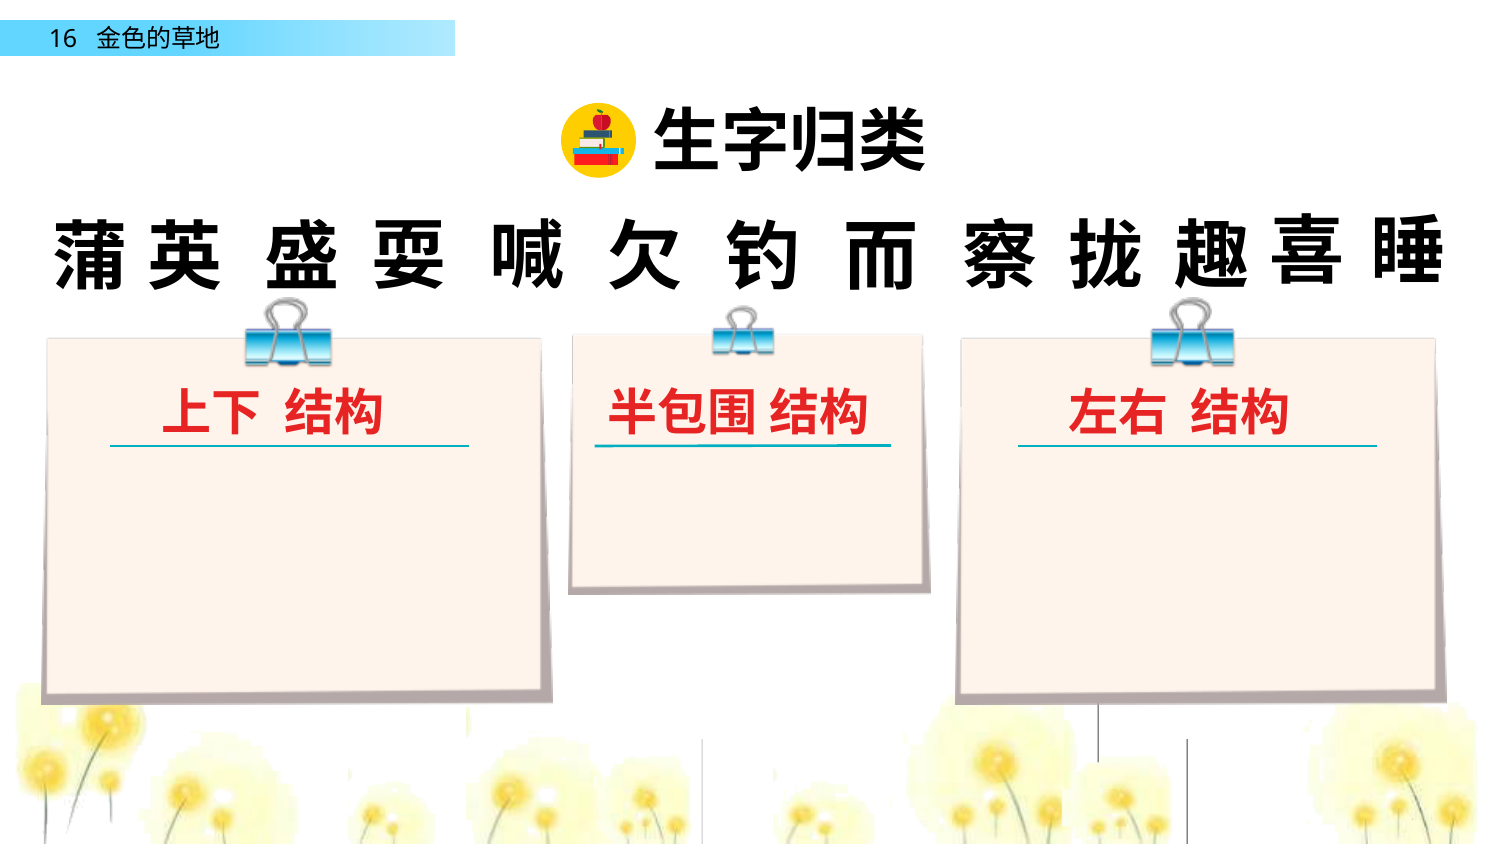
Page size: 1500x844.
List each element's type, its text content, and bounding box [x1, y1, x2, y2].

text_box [560, 102, 637, 178]
text_box 拢 [1057, 201, 1157, 292]
text_box 蒲 [41, 202, 141, 292]
picture [0, 293, 1500, 844]
text_box 欠 [596, 202, 697, 302]
text_box 睡 [1358, 197, 1459, 299]
text_box 英 [141, 202, 236, 292]
text_box 盛 [253, 202, 354, 292]
text_box 耍 [360, 202, 460, 292]
picture [568, 303, 931, 595]
text_box 趣 [1163, 201, 1264, 292]
text_box 生字归类 [641, 91, 959, 185]
text_box 喜 [1257, 197, 1358, 292]
text_box 钓 [714, 202, 815, 302]
text_box 而 [832, 202, 933, 304]
text_box 喊 [478, 202, 578, 304]
text_box 察 [950, 201, 1051, 296]
